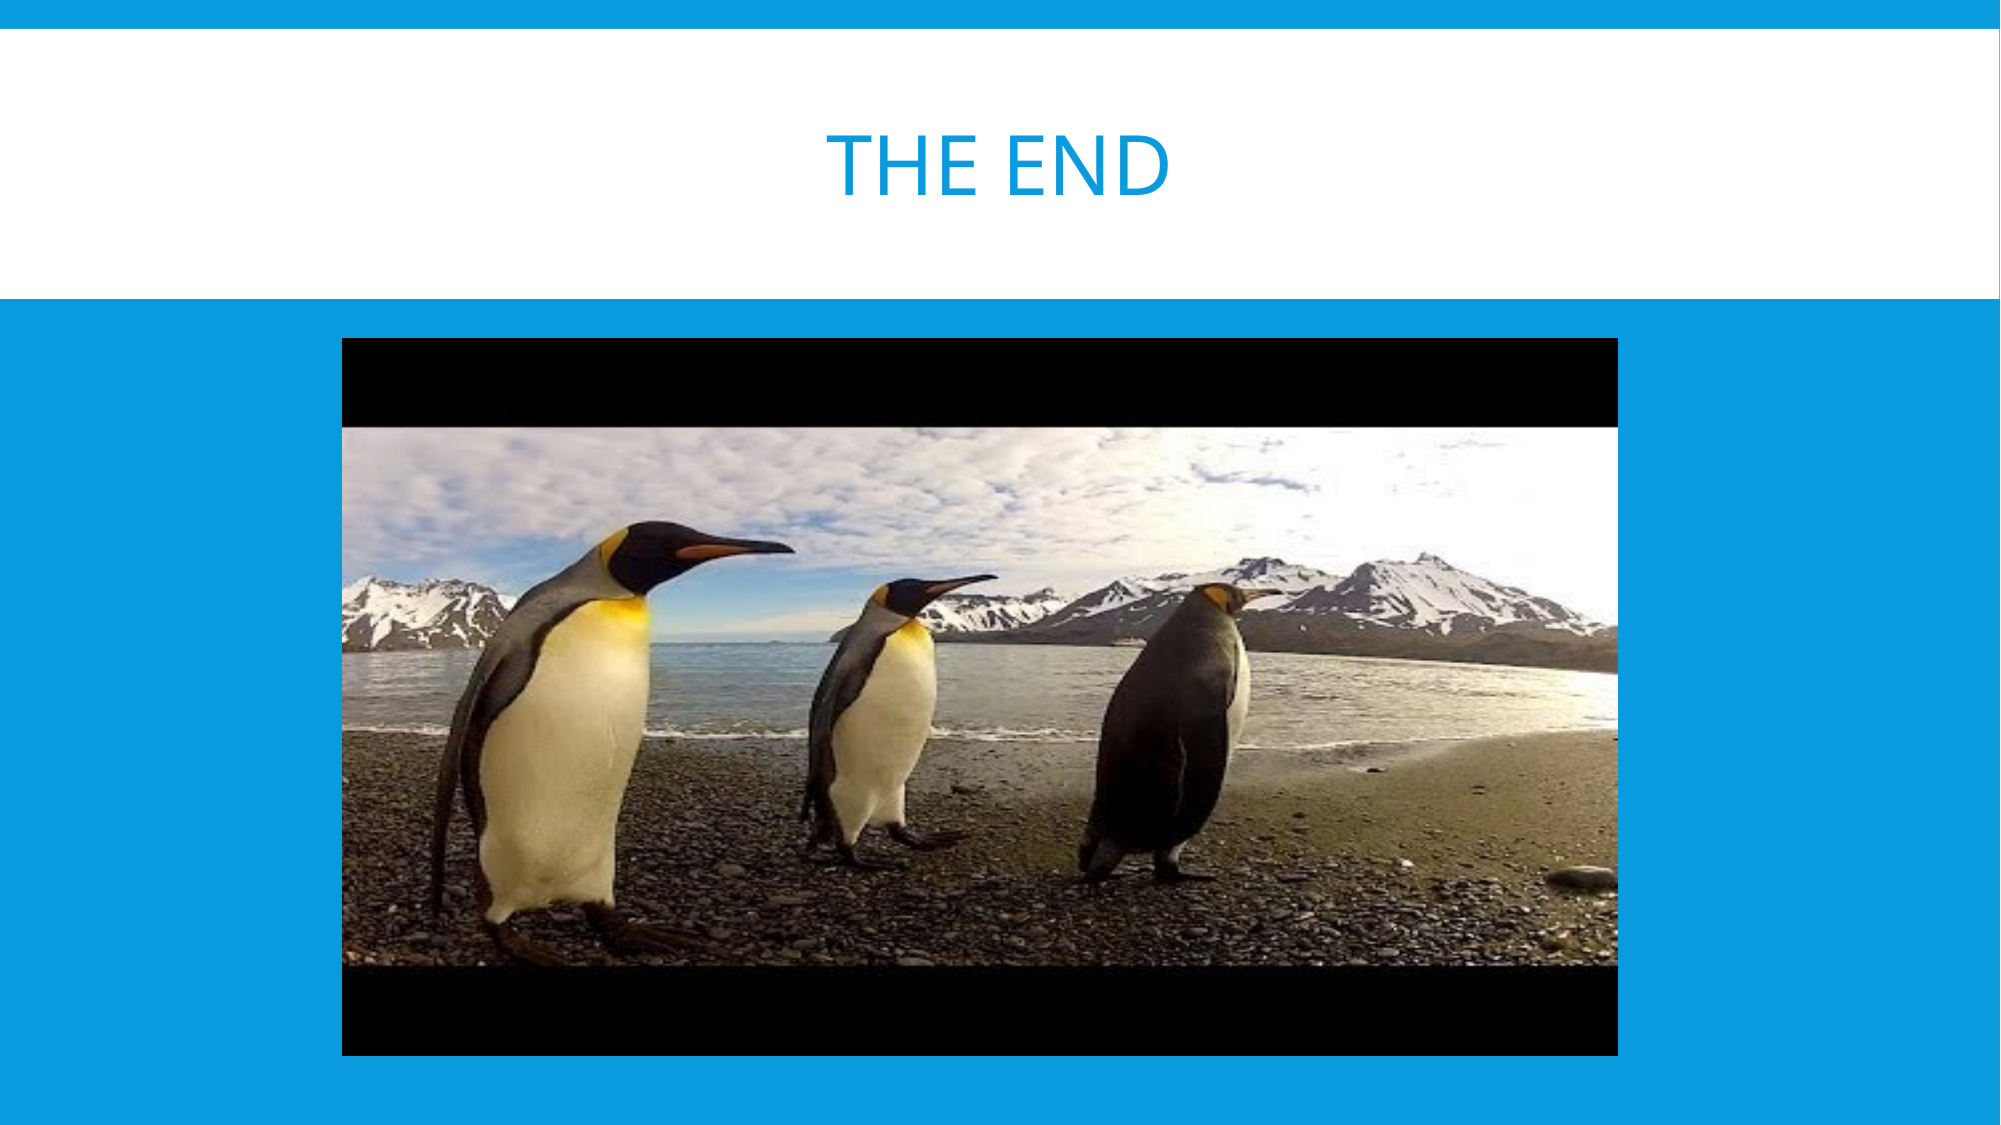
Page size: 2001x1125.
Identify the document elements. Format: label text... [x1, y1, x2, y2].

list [341, 337, 1619, 1057]
title THE END [197, 46, 1803, 295]
